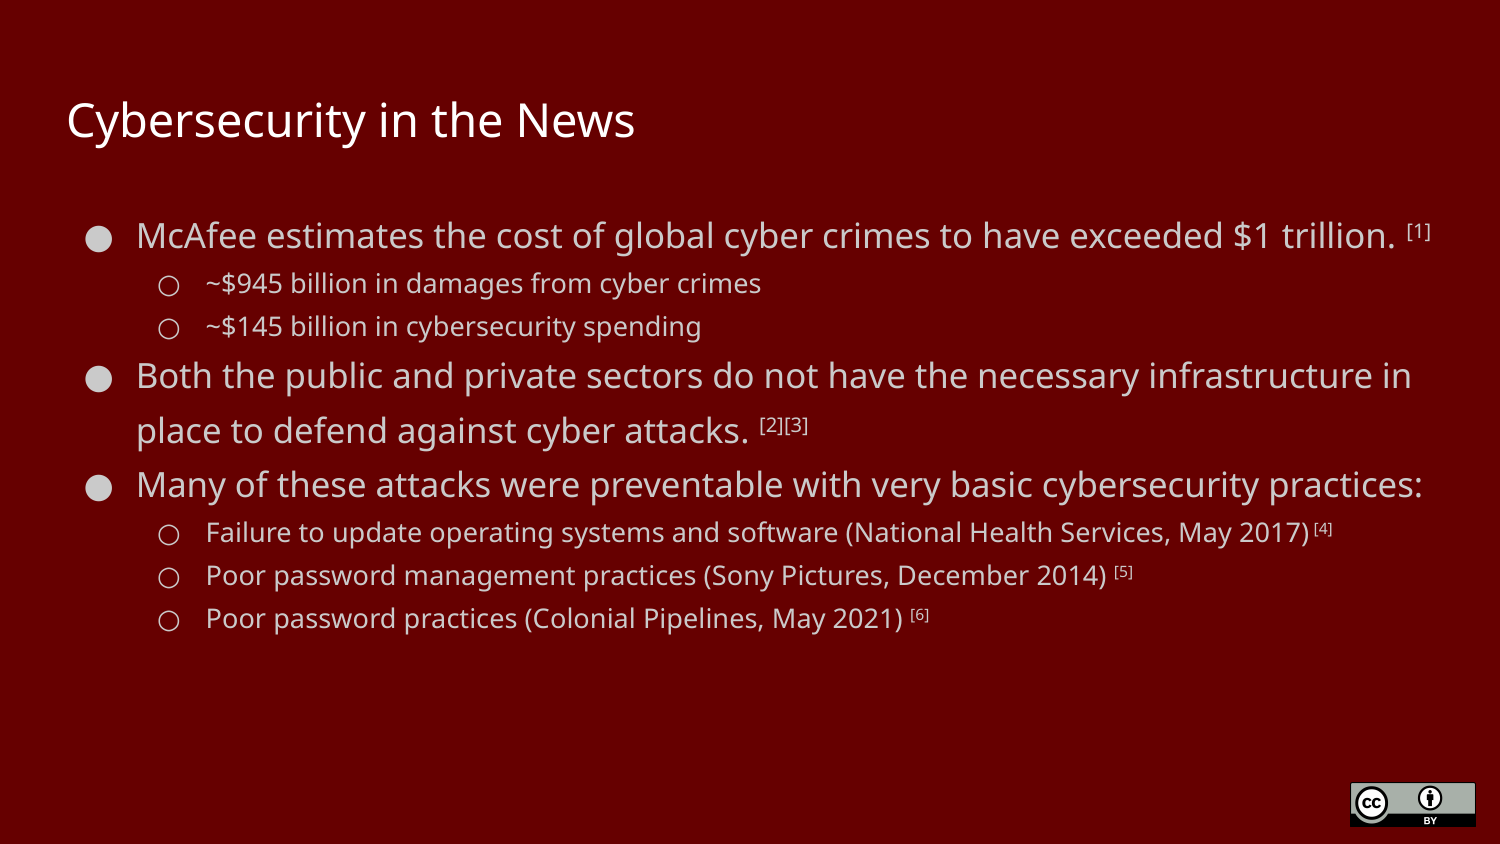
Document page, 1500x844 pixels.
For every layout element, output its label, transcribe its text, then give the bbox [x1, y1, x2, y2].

list McAfee estimates the cost of global cyber crimes to have exceeded $1 trillion. [1] ~$945 billion in damages from cyber crimes ~$145 billion in cybersecurity spending Both the public and private sectors do not have the necessary infrastructure in place to defend against cyber attacks. [2][3] Many of these attacks were preventable with very basic cybersecurity practices: Failure to update operating systems and software (National Health Services, May 2017) [4] Poor password management practices (Sony Pictures, December 2014) [5] Poor password practices (Colonial Pipelines, May 2021) [6] [51, 189, 1449, 750]
title Cybersecurity in the News [51, 72, 1449, 167]
picture [1349, 782, 1476, 827]
